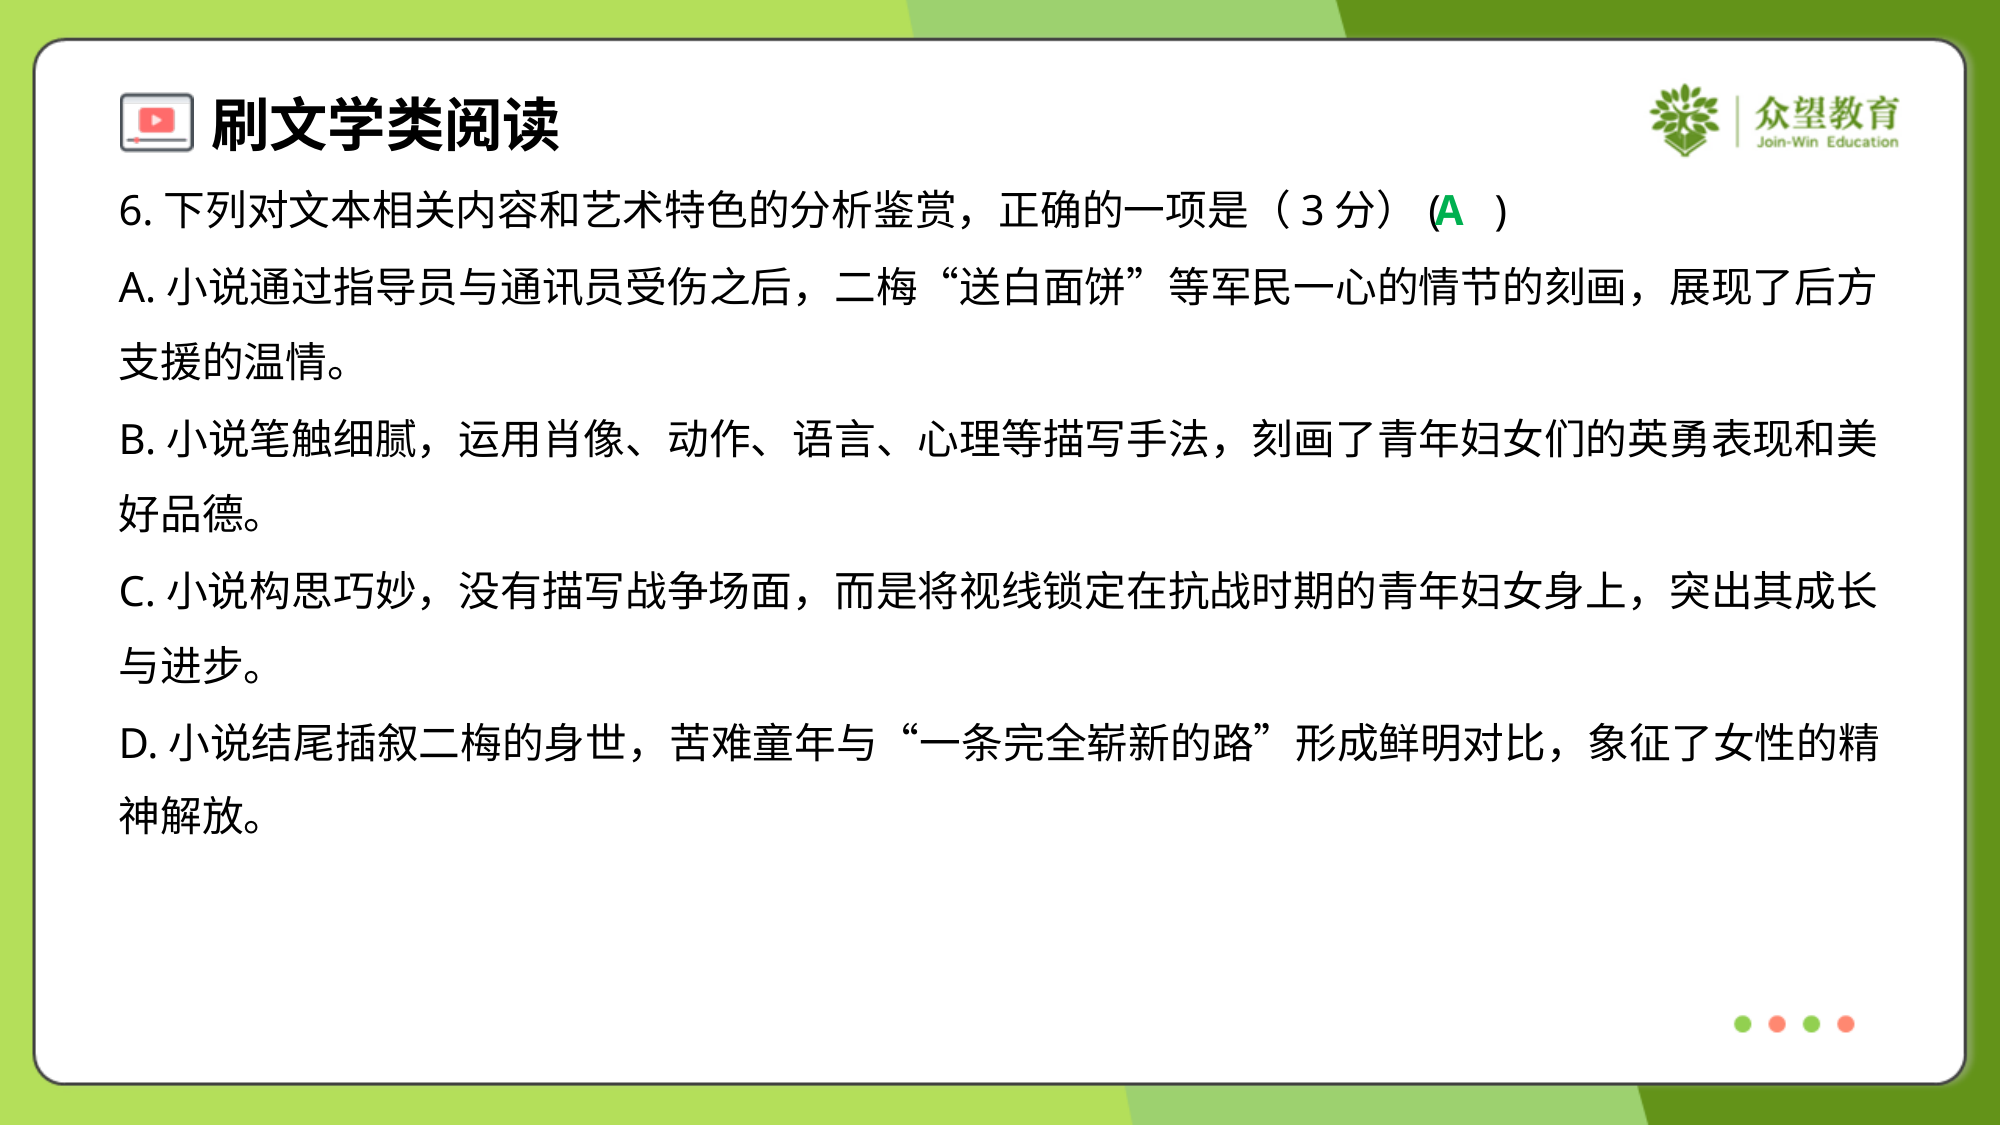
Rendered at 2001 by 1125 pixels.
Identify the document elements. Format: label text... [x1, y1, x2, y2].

text_box 6.下列对文本相关内容和艺术特色的分析鉴赏，正确的一项是（3分）( ) [118, 158, 1418, 226]
text_box A.小说通过指导员与通讯员受伤之后，二梅“送白面饼”等军民一心的情节的刻画，展现了后方 支援的温情。 B.小说笔触细腻，运用肖像、动作、语言、心理等描写手法，刻画了青年妇女们的英勇表现和美 好品德。 C.小说构思巧妙，没有描写战争场面，而是将视线锁定在抗战时期的青年妇女身上，突出其成长 与进步。 D.小说结尾插叙二梅的身世，苦难童年与“一条完全崭新的路”形成鲜明对比，象征了女性的精 神解放。 [118, 235, 1883, 833]
text_box A [1418, 158, 1481, 226]
picture [0, 0, 2000, 1125]
text_box 6.下列对文本相关内容和艺术特色的分析鉴赏，正确的一项是（3分）( ) [1481, 158, 1883, 226]
